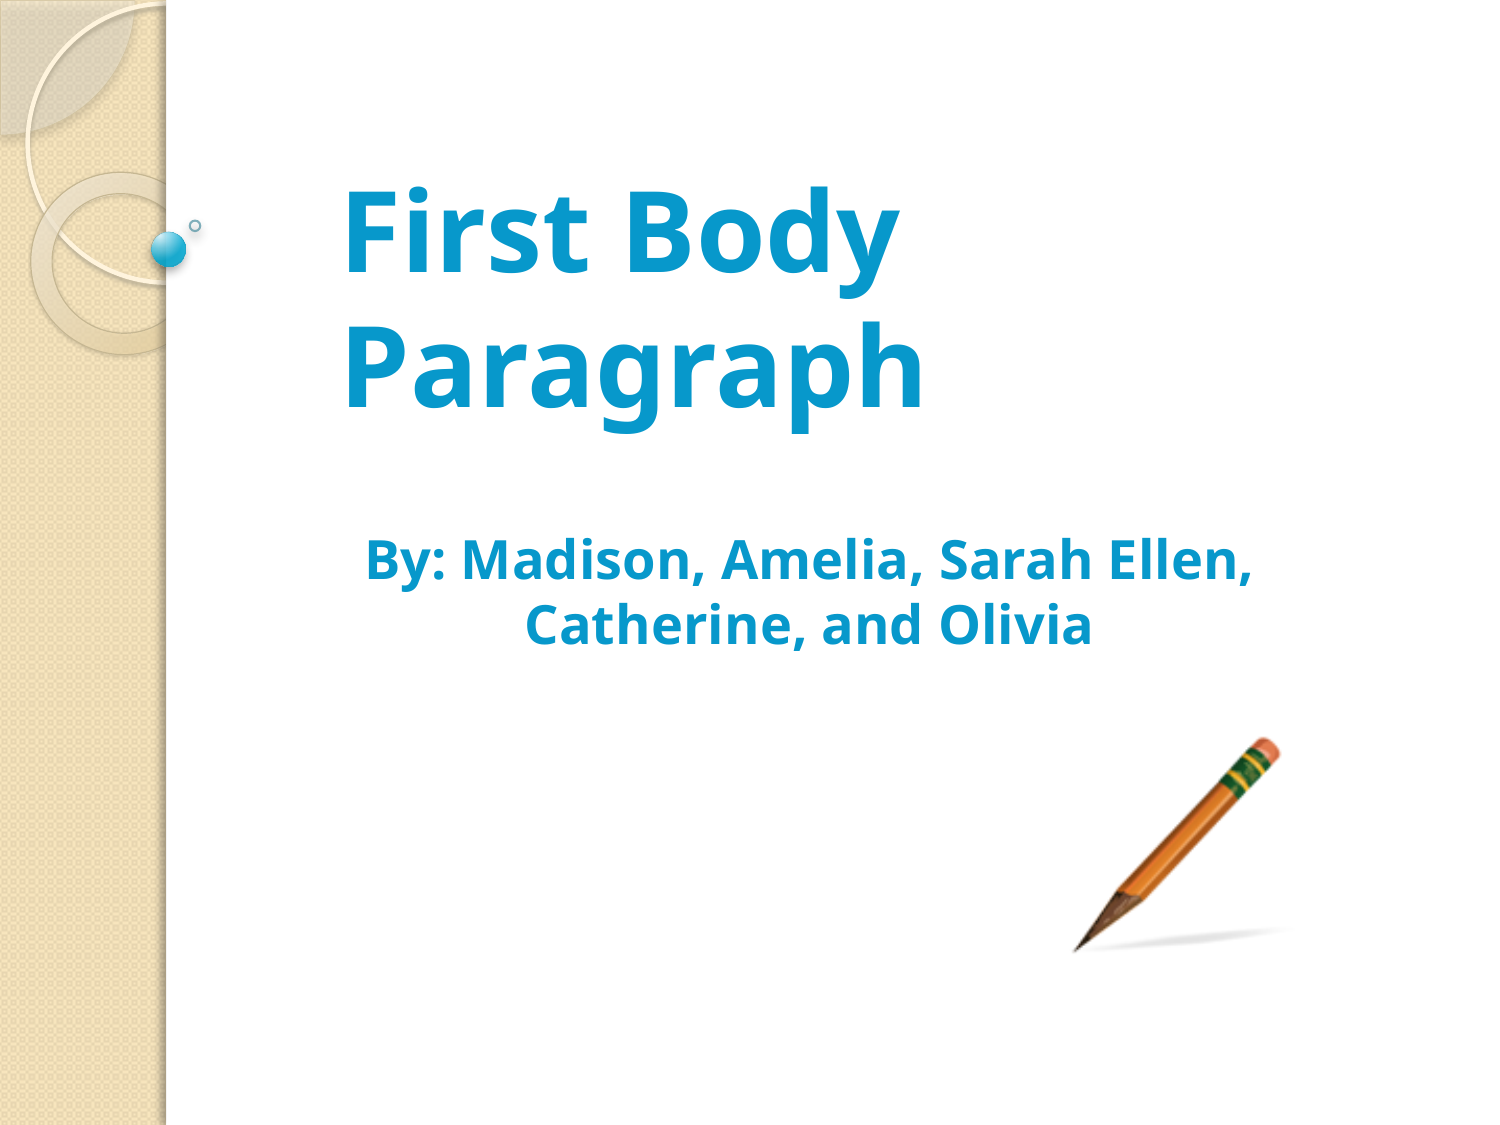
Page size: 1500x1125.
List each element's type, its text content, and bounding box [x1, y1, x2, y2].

subtitle By: Madison, Amelia, Sarah Ellen, Catherine, and Olivia [200, 525, 1415, 813]
picture [1033, 695, 1334, 997]
title First Body Paragraph [324, 0, 1350, 438]
